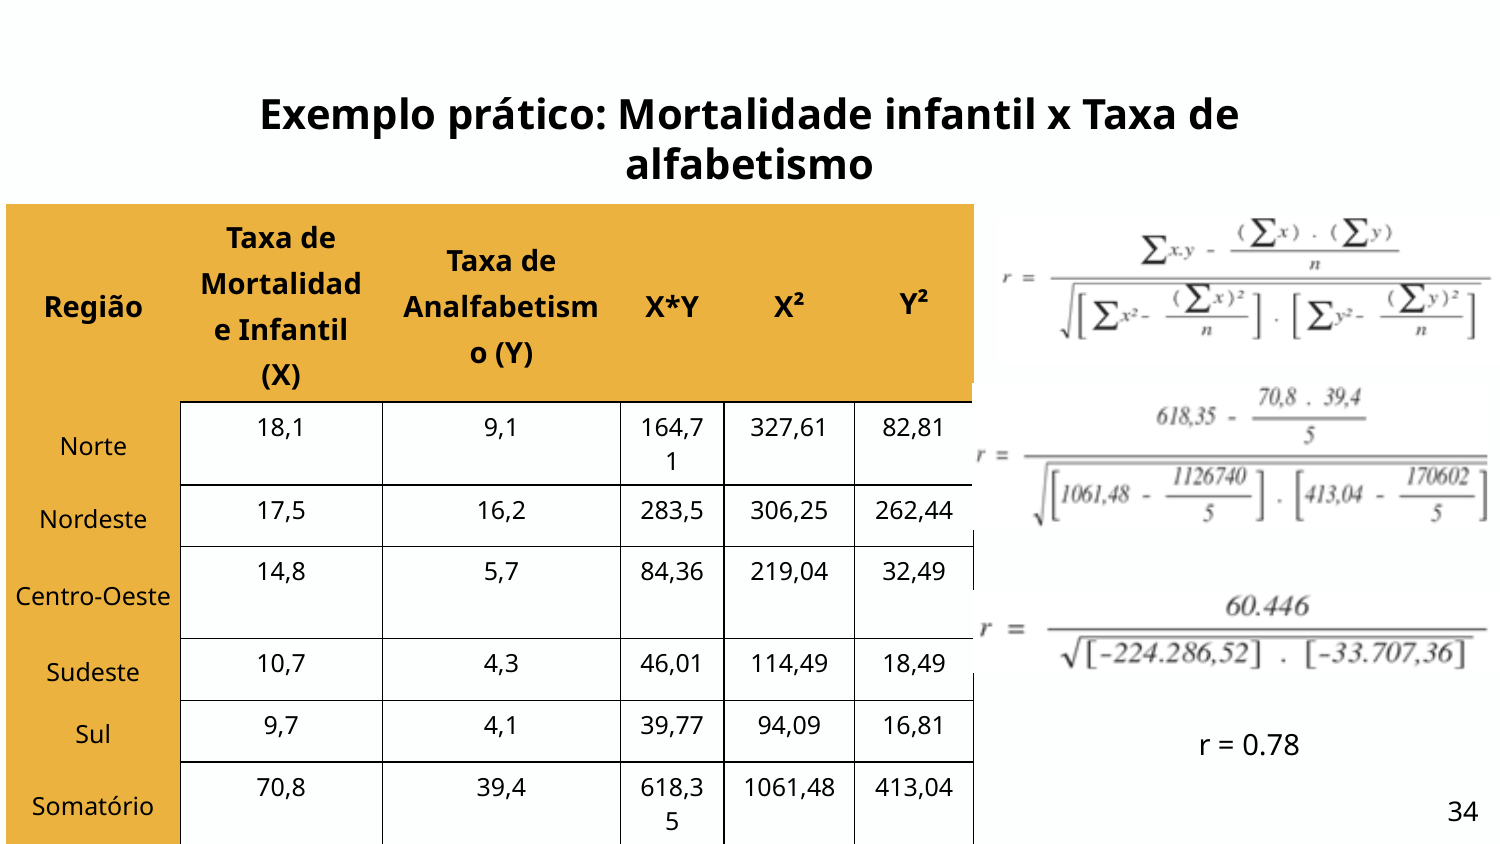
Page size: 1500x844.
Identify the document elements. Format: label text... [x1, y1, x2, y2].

table_cell 32,49 [855, 547, 973, 638]
table_cell 46,01 [621, 639, 723, 700]
table_cell Centro-Oeste [7, 547, 180, 638]
table_cell 164,71 [621, 403, 723, 484]
table_cell Sul [7, 701, 180, 761]
table_cell 94,09 [725, 701, 854, 761]
slide_number ‹#› [1403, 779, 1494, 844]
table_header Y² [855, 205, 973, 401]
table_cell 39,4 [383, 763, 620, 844]
table_cell 18,1 [181, 403, 382, 484]
table_cell 618,35 [621, 763, 723, 844]
table_cell 84,36 [621, 547, 723, 638]
table_header X² [725, 205, 854, 401]
table_cell 14,8 [181, 547, 382, 638]
table_cell 39,77 [621, 701, 723, 761]
table_cell 219,04 [725, 547, 854, 638]
table_cell Sudeste [7, 639, 180, 700]
table_cell 5,7 [383, 547, 620, 638]
table_cell Nordeste [7, 486, 180, 546]
table_cell Norte [7, 403, 180, 484]
table_cell 306,25 [725, 486, 854, 546]
table_cell 16,81 [855, 701, 973, 761]
picture [948, 382, 1488, 531]
table_cell 18,49 [855, 639, 973, 700]
picture [973, 589, 1500, 673]
table_cell 327,61 [725, 403, 854, 484]
table_cell 16,2 [383, 486, 620, 546]
table_cell 4,3 [383, 639, 620, 700]
table_cell 10,7 [181, 639, 382, 700]
table_header X*Y [621, 205, 723, 401]
title Exemplo prático: Mortalidade infantil x Taxa de alfabetismo [118, 72, 1382, 167]
table_cell 70,8 [181, 763, 382, 844]
table_cell 9,1 [383, 403, 620, 484]
table_cell 82,81 [855, 403, 943, 484]
table_cell 1061,48 [725, 763, 854, 844]
table_cell 114,49 [725, 639, 854, 700]
table_cell 283,5 [621, 486, 723, 546]
picture [998, 217, 1500, 365]
table_cell 17,5 [181, 486, 382, 546]
table_header Região [7, 205, 180, 401]
table_cell 9,7 [181, 701, 382, 761]
table_cell Somatório [7, 763, 180, 844]
table_header Taxa de Mortalidade Infantil (X) [181, 205, 382, 401]
table_cell 413,04 [855, 763, 973, 844]
table_cell 4,1 [383, 701, 620, 761]
table_cell 262,44 [855, 486, 973, 546]
text_box r = 0.78 [1003, 710, 1496, 811]
table_header Taxa de Analfabetismo (Y) [383, 205, 620, 401]
